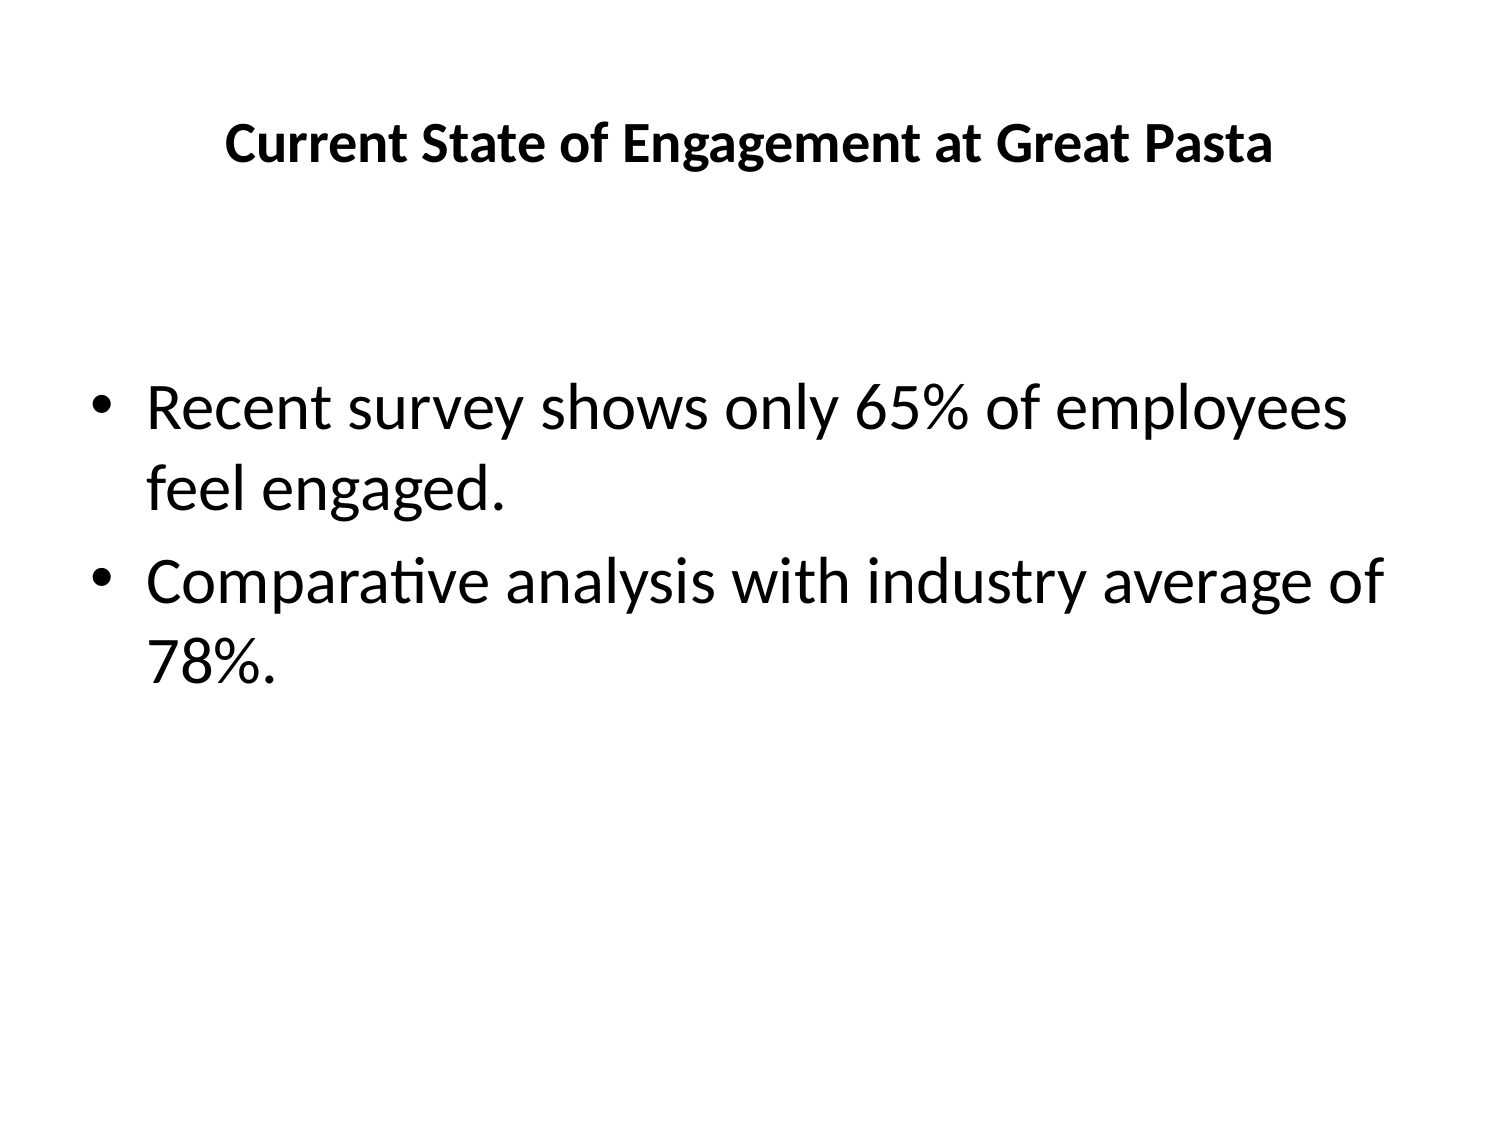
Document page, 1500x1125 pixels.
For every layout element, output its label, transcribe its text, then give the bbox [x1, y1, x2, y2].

title Current State of Engagement at Great Pasta [75, 45, 1425, 233]
list Recent survey shows only 65% of employees feel engaged. Comparative analysis with industry average of 78%. [75, 262, 1425, 1005]
